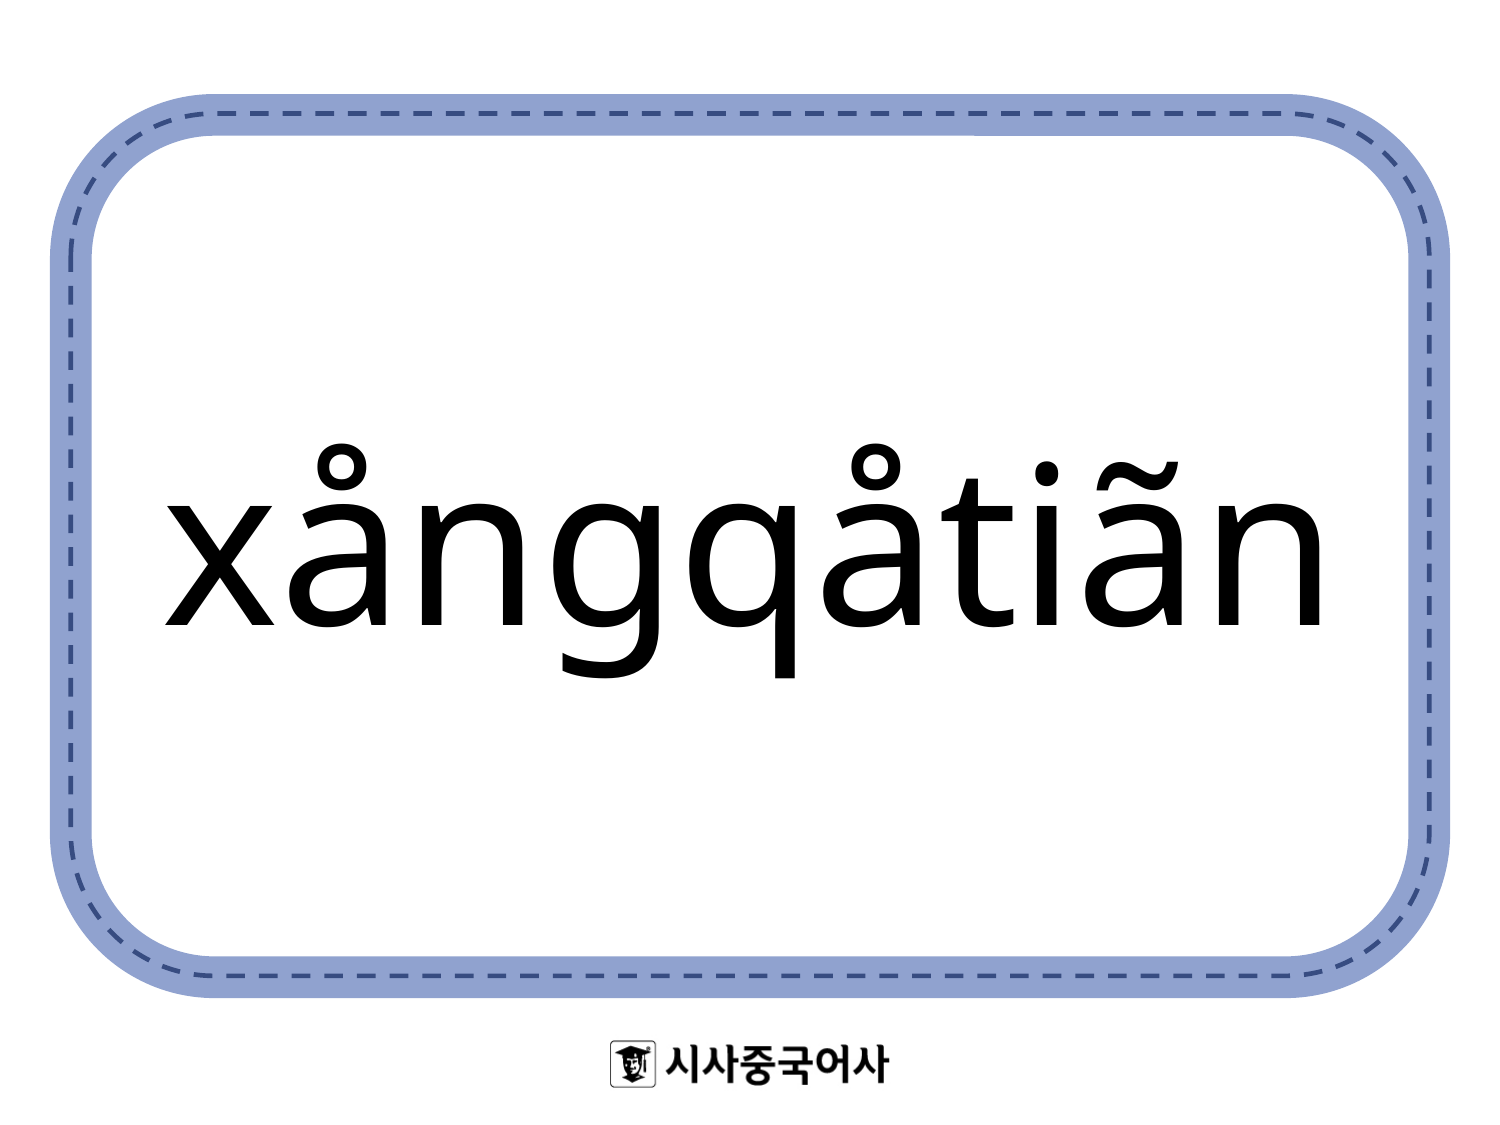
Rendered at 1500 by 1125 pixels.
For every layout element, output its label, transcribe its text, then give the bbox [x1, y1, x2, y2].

picture [602, 1034, 898, 1094]
text_box xångqåtiãn [145, 160, 1354, 824]
